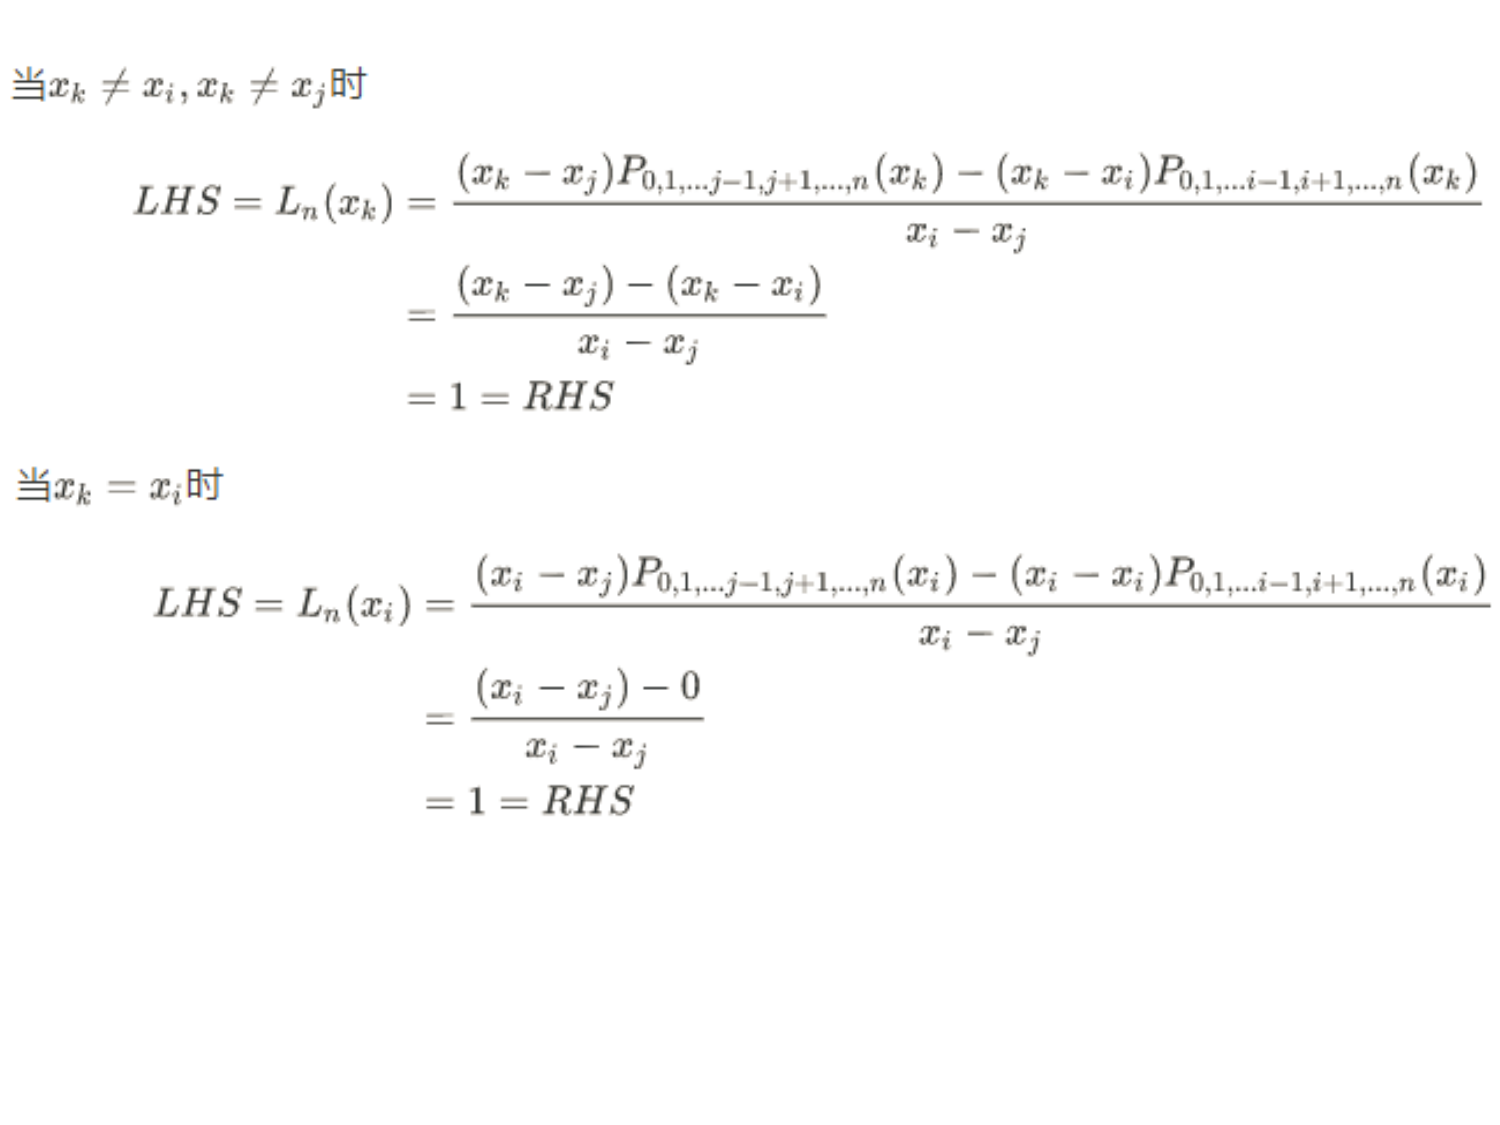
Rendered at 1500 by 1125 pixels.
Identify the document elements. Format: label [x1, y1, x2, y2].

picture [0, 58, 1494, 437]
picture [0, 456, 1500, 836]
